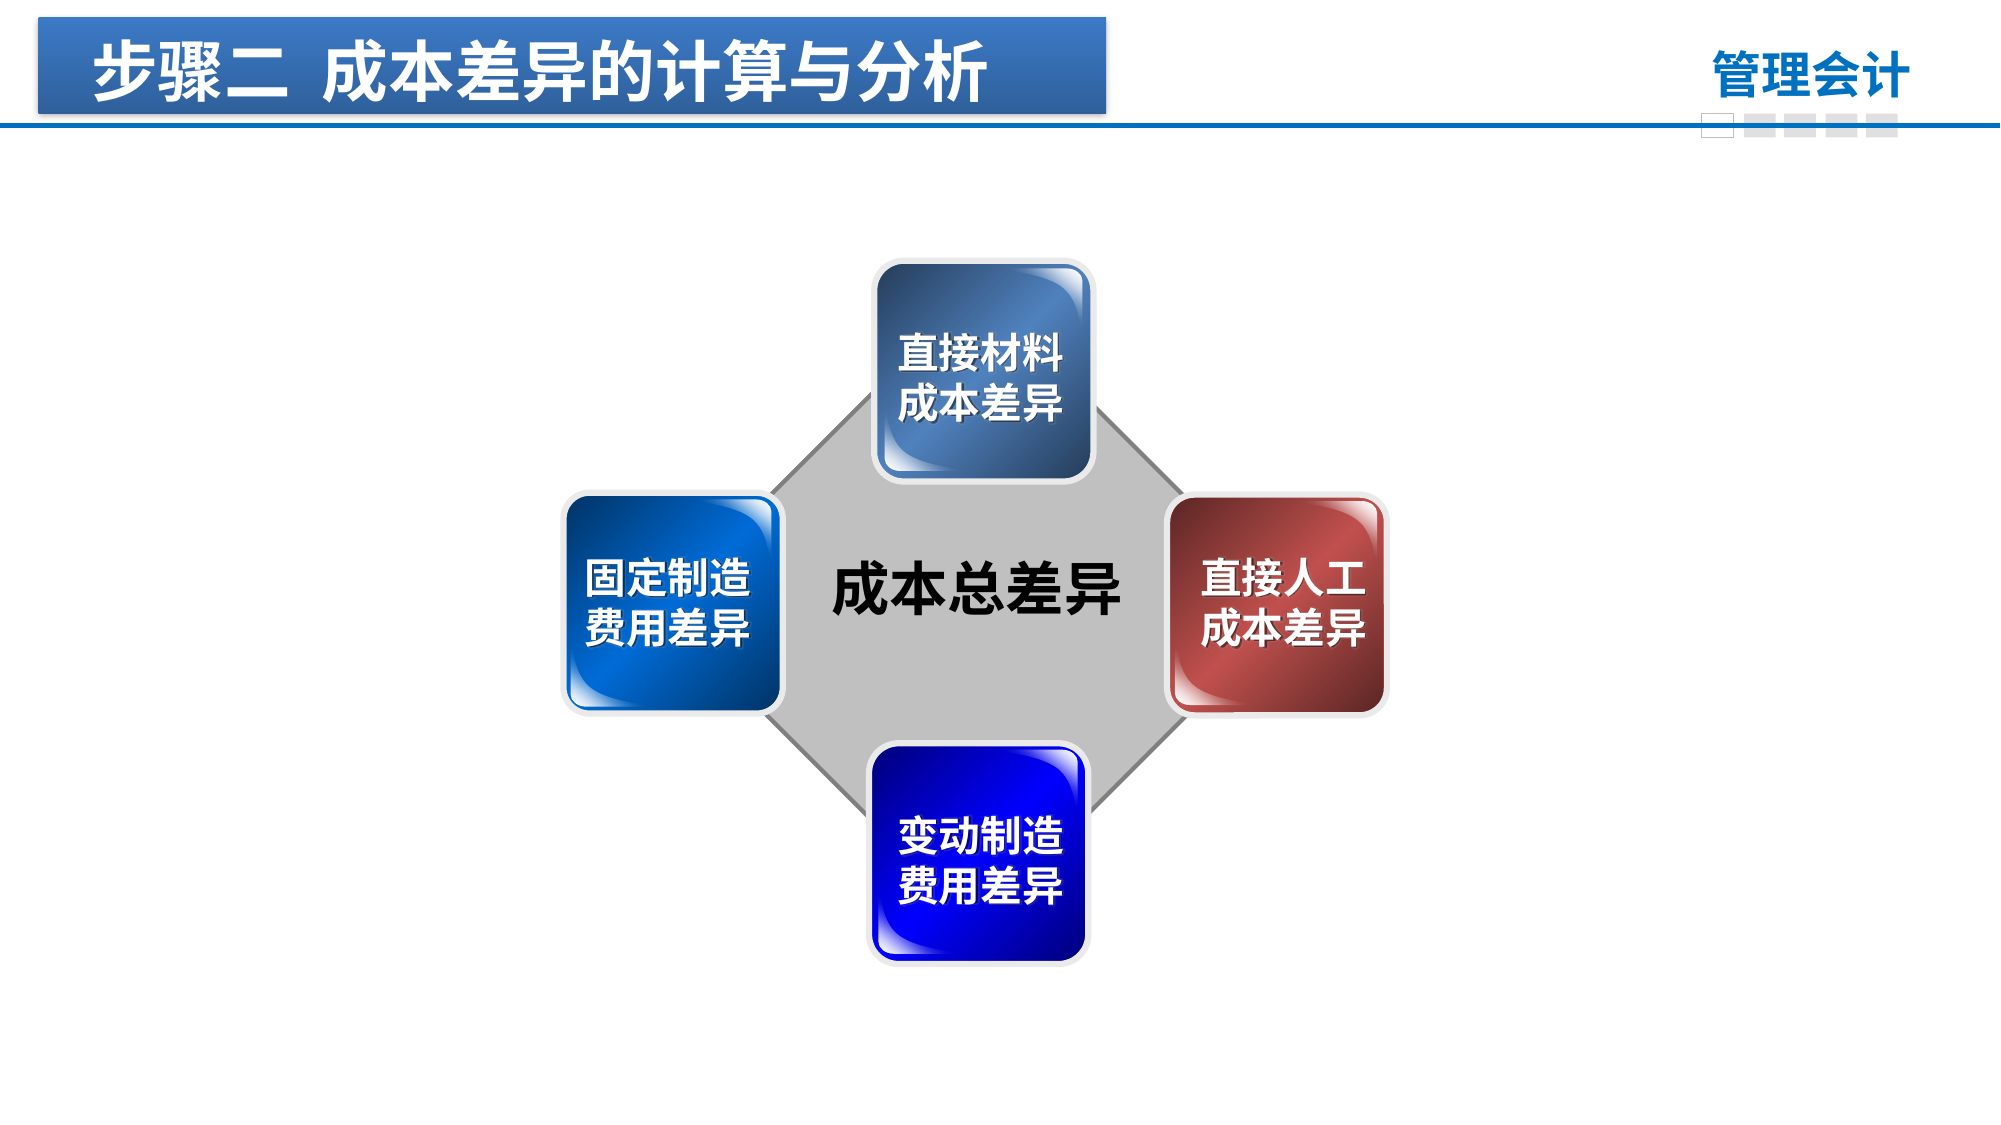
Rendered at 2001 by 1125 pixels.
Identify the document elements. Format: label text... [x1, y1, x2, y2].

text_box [868, 743, 1089, 965]
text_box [1166, 494, 1388, 716]
text_box 成本总差异 [801, 544, 1152, 630]
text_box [563, 492, 783, 714]
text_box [38, 17, 1107, 119]
text_box [773, 397, 1180, 812]
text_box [873, 260, 1094, 482]
